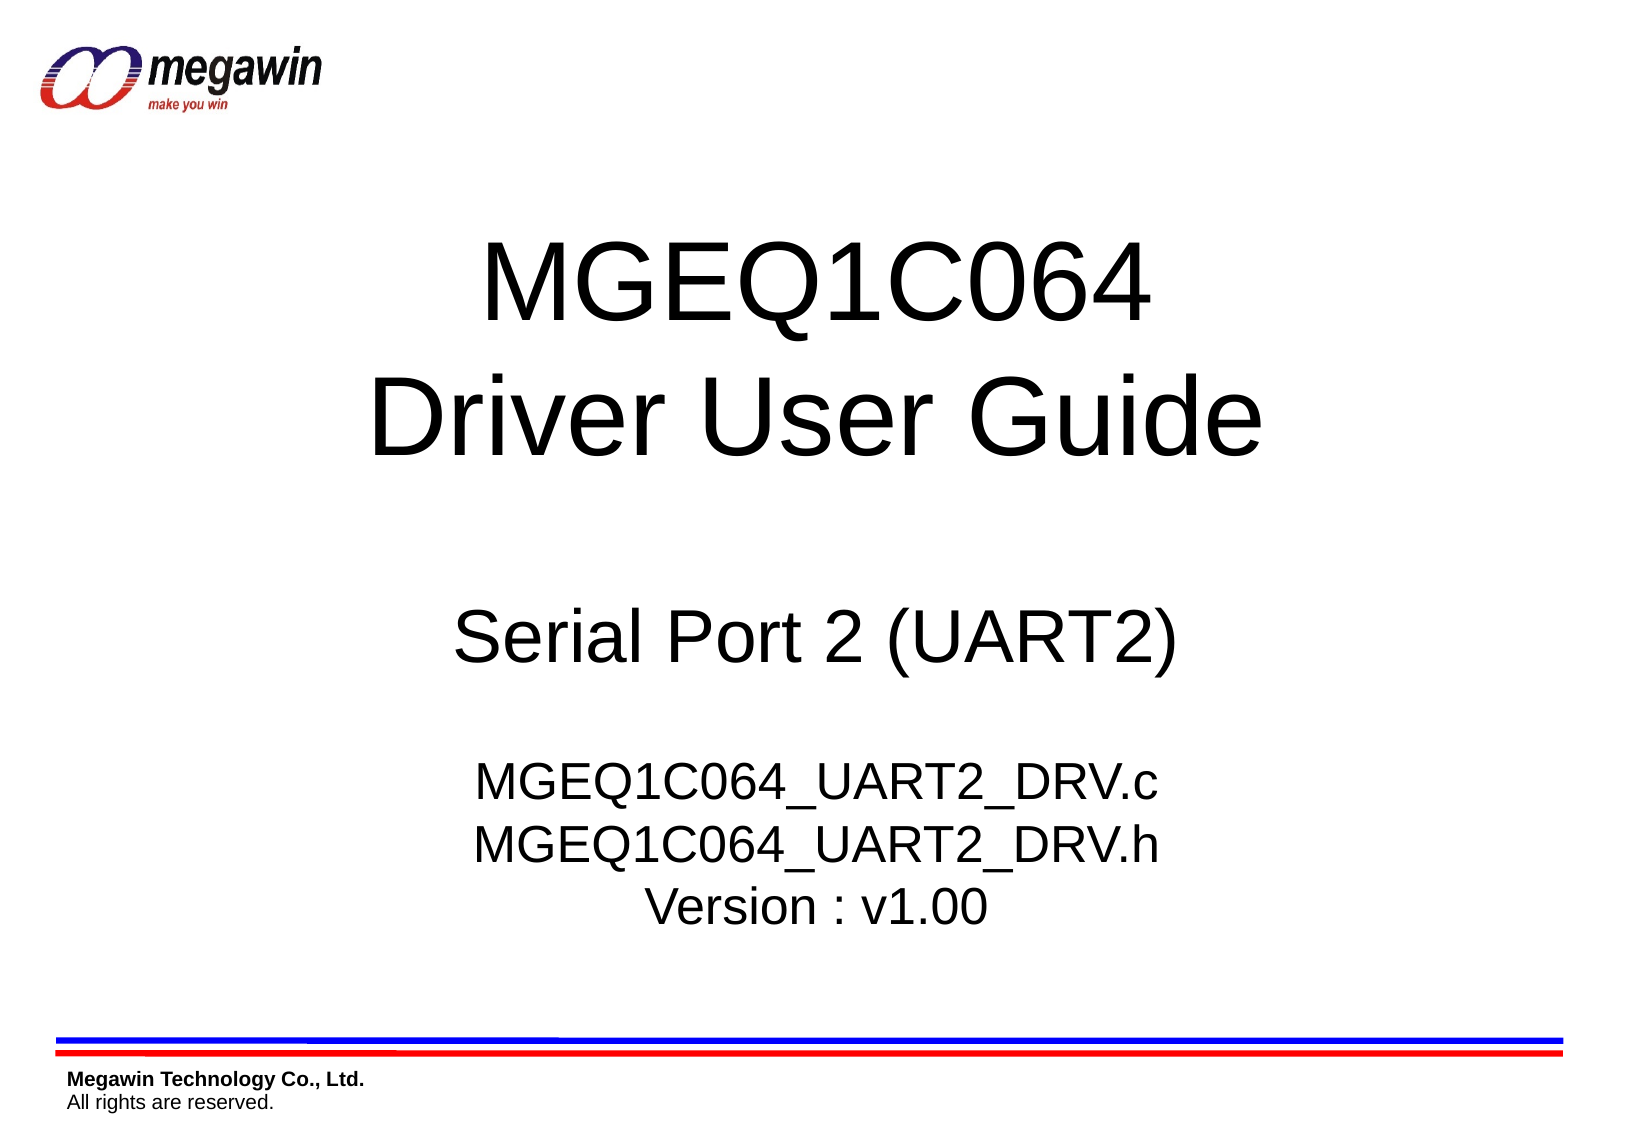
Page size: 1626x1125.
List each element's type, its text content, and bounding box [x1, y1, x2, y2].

text_box MGEQ1C064 Driver User Guide Serial Port 2 (UART2) MGEQ1C064_UART2_DRV.c MGEQ1C064_UART2_DRV.h Version : v1.00 [57, 200, 1576, 943]
picture [33, 36, 328, 119]
